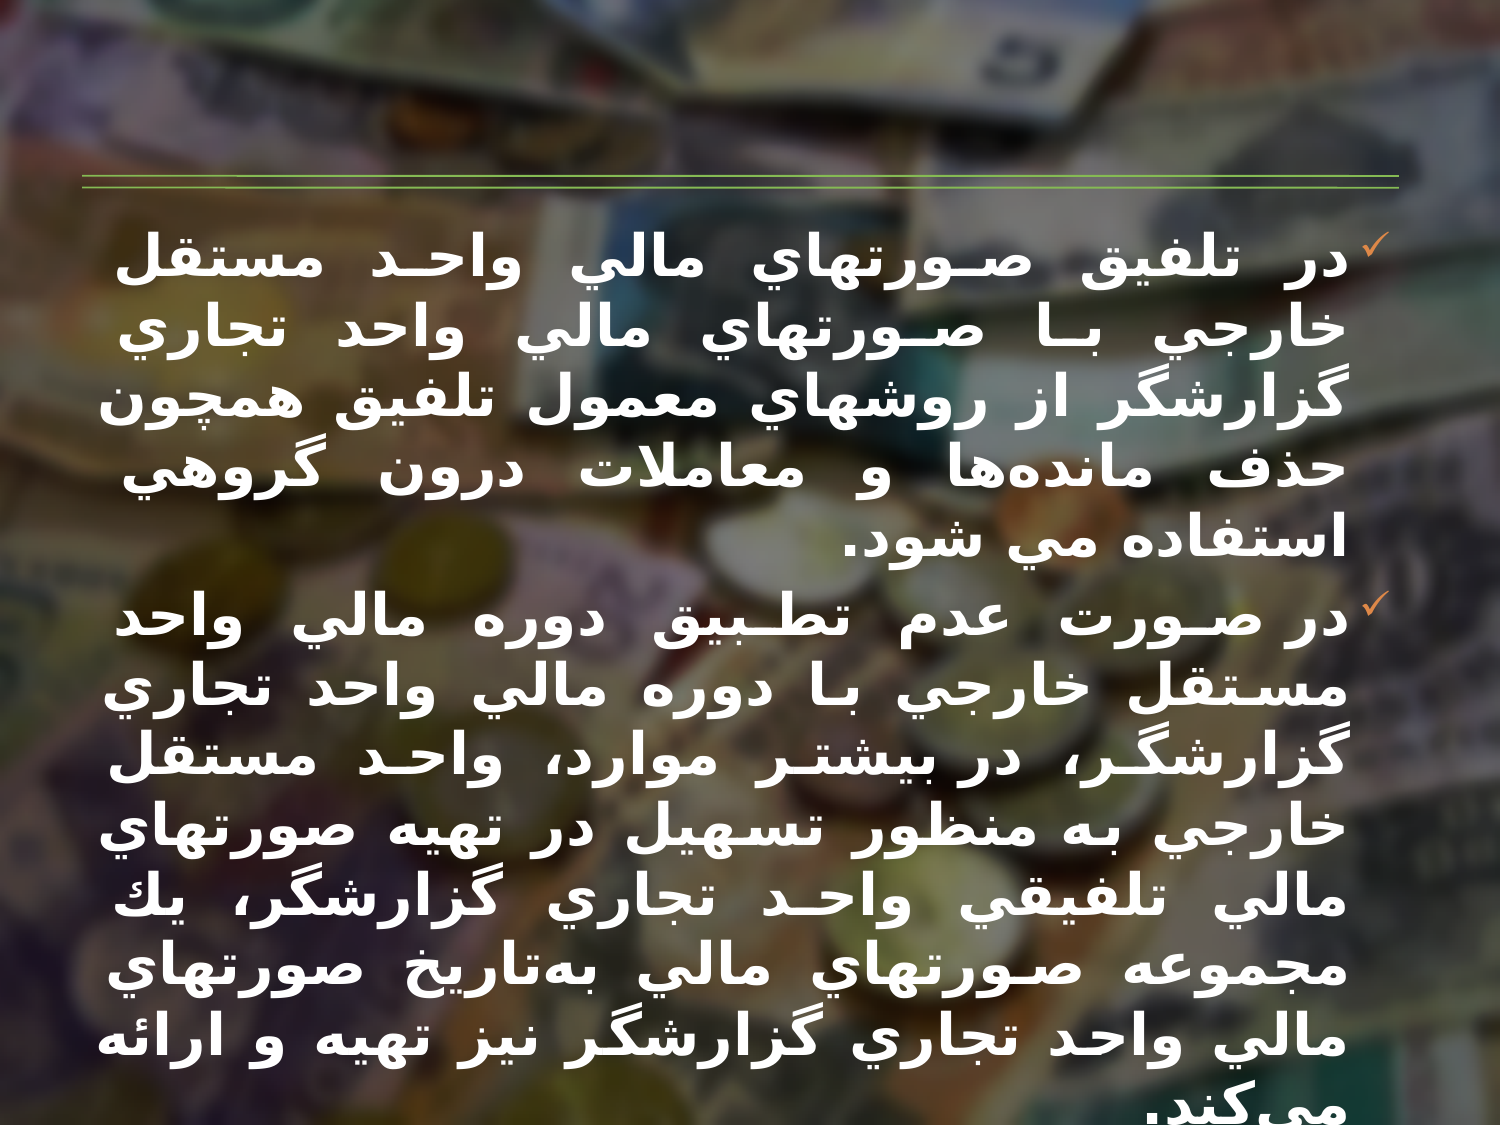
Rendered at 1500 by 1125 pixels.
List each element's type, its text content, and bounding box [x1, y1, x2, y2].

list در تلفيق‌ صورتهاي‌ مالي‌ واحد مستقل‌ خارجي‌ با صورتهاي‌ مالي‌ واحد تجاري‌ گزارشگر از روشهاي‌ معمول‌ تلفيق‌ همچون‌ حذف‌ مانده‌ها و معاملات‌ درون‌ گروهي‌ استفاده‌ مي‌ شود. در صورت‌ عدم‌ تطبيق‌ دوره‌ مالي‌ واحد مستقل‌ خارجي‌ با دوره‌ مالي‌ واحد تجاري‌ گزارشگر، در بيشتر موارد، واحد مستقل‌ خارجي‌ به منظور تسهيل‌ در تهيه‌ صورتهاي‌ مالي‌ تلفيقي‌ واحد تجاري‌ گزارشگر، يك‌ مجموعه‌ صورتهاي‌ مالي‌ به‌تاريخ‌ صورتهاي‌ مالي‌ واحد تجاري‌ گزارشگر نيز تهيه‌ و ارائه‌ مي‌كند. [75, 210, 1425, 986]
picture [0, 0, 1500, 1125]
